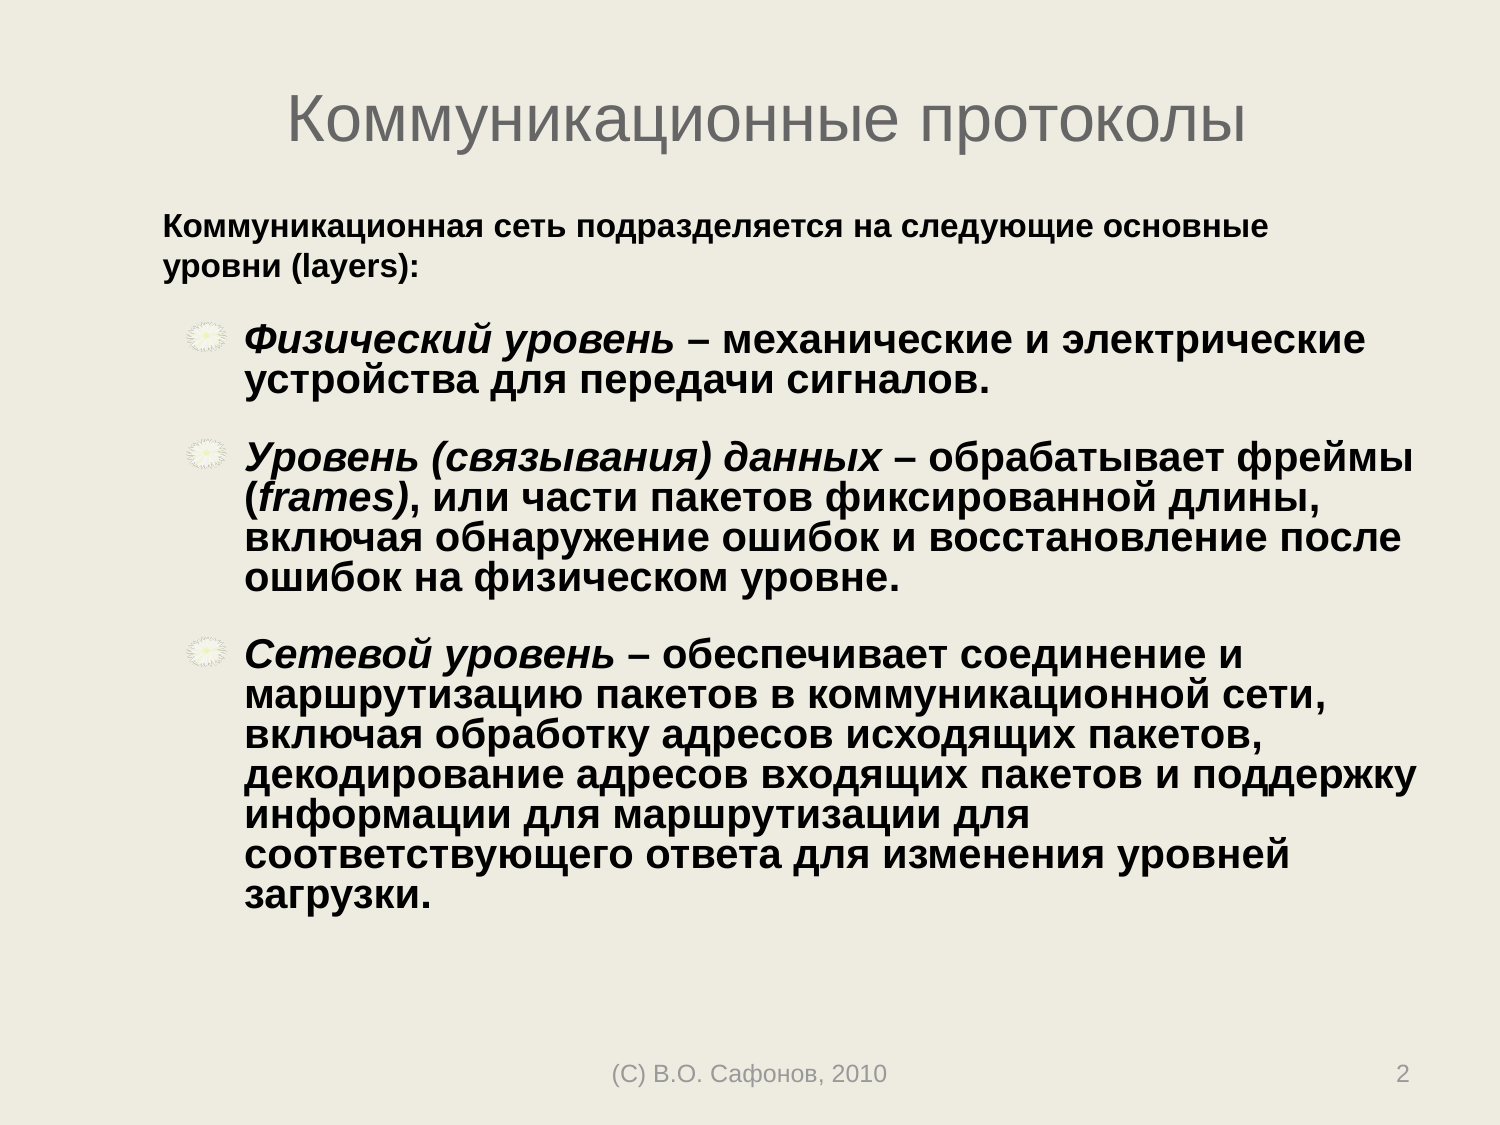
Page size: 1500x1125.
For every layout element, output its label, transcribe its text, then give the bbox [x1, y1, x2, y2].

title Коммуникационные протоколы [111, 66, 1424, 163]
picture [186, 637, 227, 667]
slide_number 2 [1074, 1042, 1425, 1103]
picture [186, 439, 227, 469]
footer (C) В.О. Сафонов, 2010 [512, 1042, 988, 1103]
text_box Коммуникационная сеть подразделяется на следующие основные уровни (layers): [147, 196, 1312, 292]
picture [186, 322, 227, 352]
list Физический уровень – механические и электрические устройства для передачи сигналов. Уровень (связывания) данных – обрабатывает фреймы (frames), или части пакетов фиксированной длины, включая обнаружение ошибок и восстановление после ошибок на физическом уровне. Сетевой уровень – обеспечивает соединение и маршрутизацию пакетов в коммуникационной сети, включая обработку адресов исходящих пакетов, декодирование адресов входящих пакетов и поддержку информации для маршрутизации для соответствующего ответа для изменения уровней загрузки. [171, 314, 1447, 1022]
